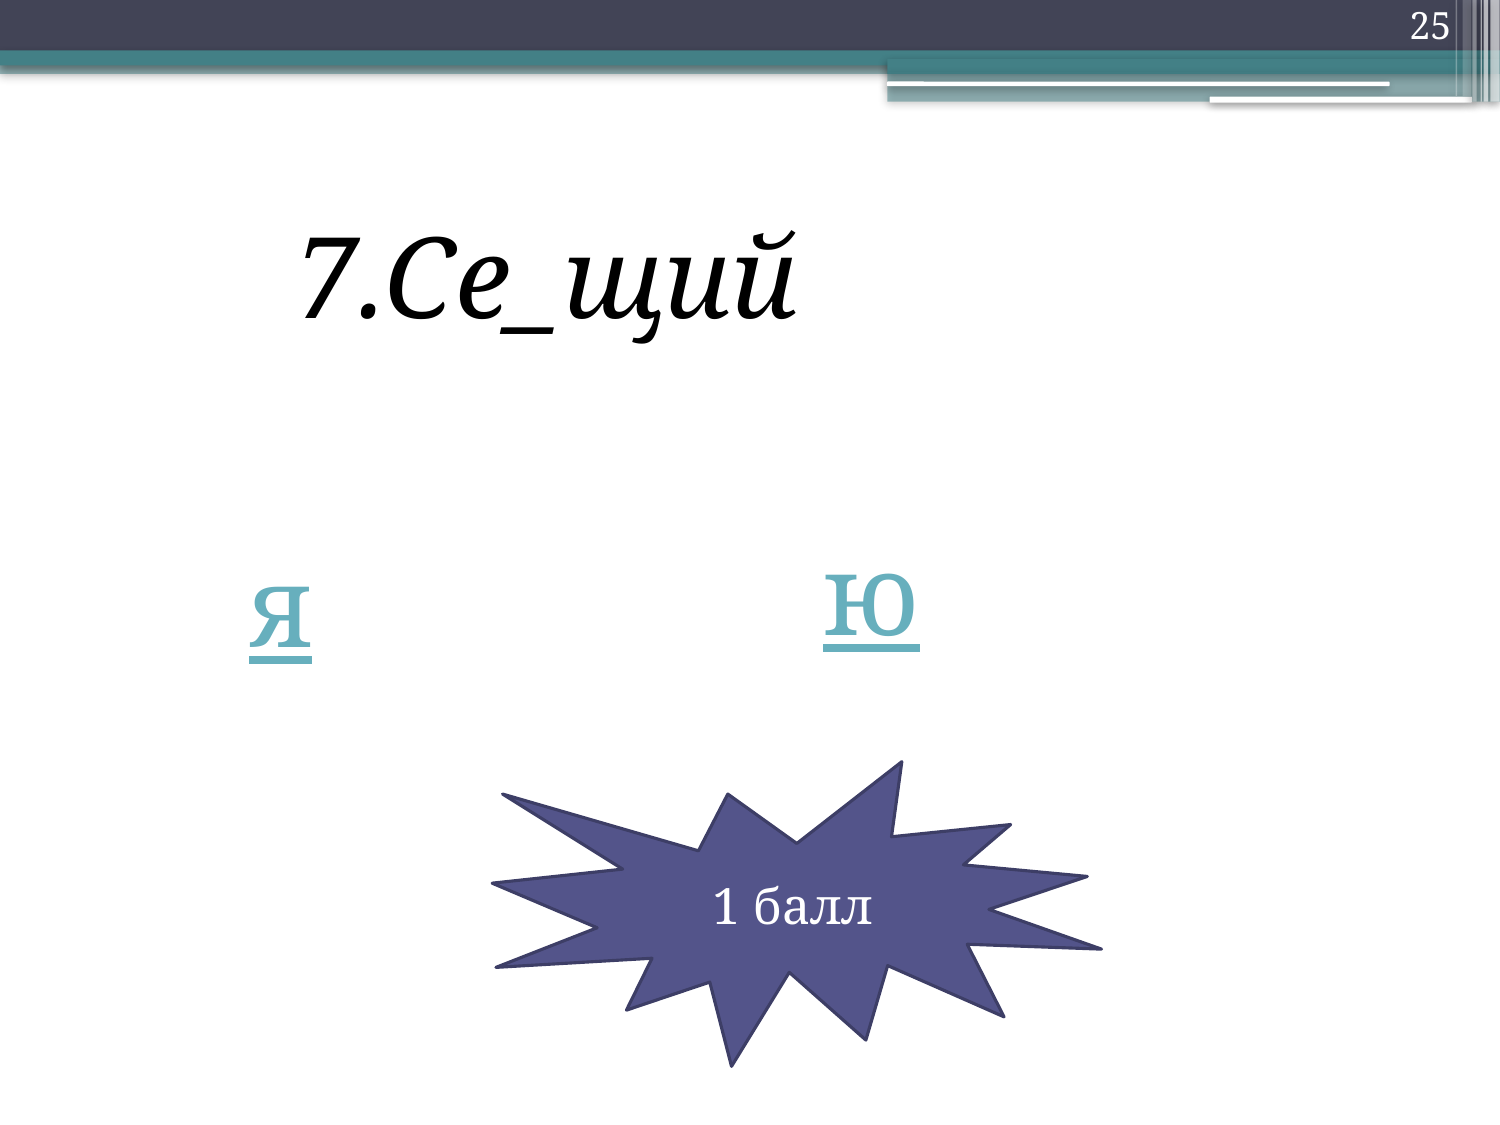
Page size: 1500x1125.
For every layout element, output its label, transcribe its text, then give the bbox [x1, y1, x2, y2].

text_box 1 балл [490, 760, 1104, 1068]
slide_number 25 [1341, 0, 1466, 61]
text_box ю [808, 515, 997, 684]
text_box 7.Се_щий [281, 199, 985, 349]
text_box я [234, 527, 493, 696]
